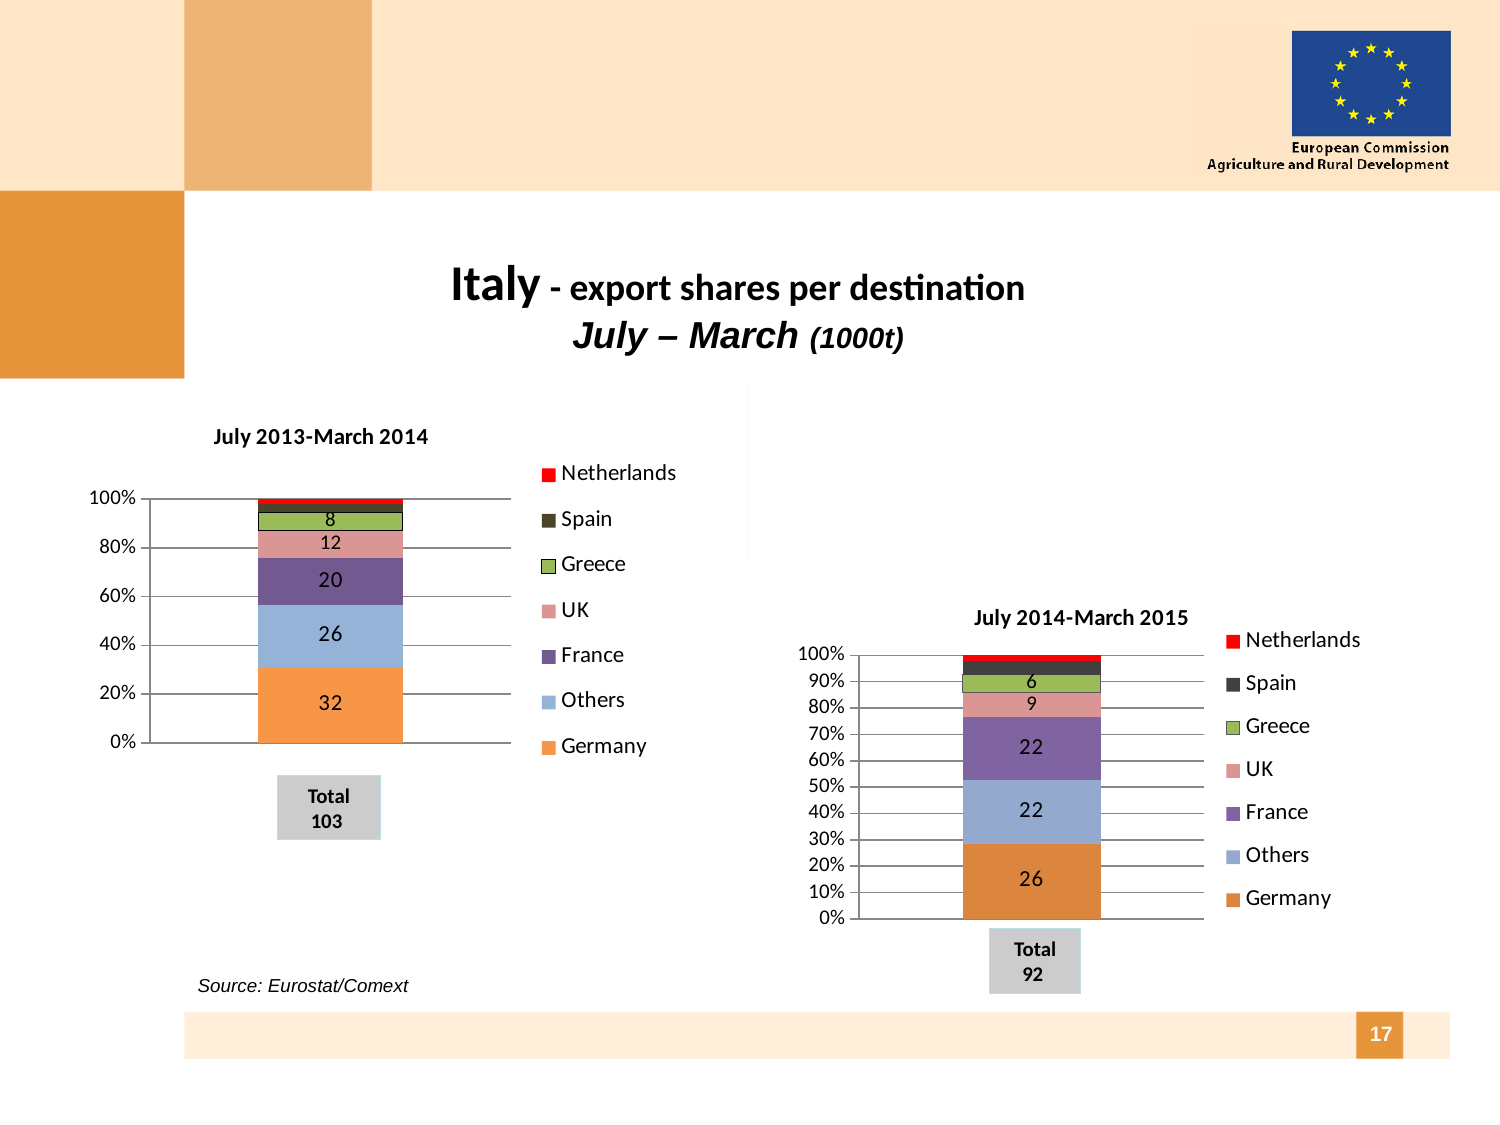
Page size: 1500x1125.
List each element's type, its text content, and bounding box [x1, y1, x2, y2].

chart [65, 373, 698, 788]
text_box Total 103 [277, 796, 381, 840]
text_box Source: Eurostat/Comext [183, 966, 671, 1002]
text_box Total 92 [989, 946, 1081, 994]
picture [0, 0, 1500, 1125]
text_box Italy - export shares per destination July – March (1000t) [395, 243, 1081, 364]
slide_number 17 [1340, 1013, 1423, 1061]
chart [785, 585, 1380, 937]
